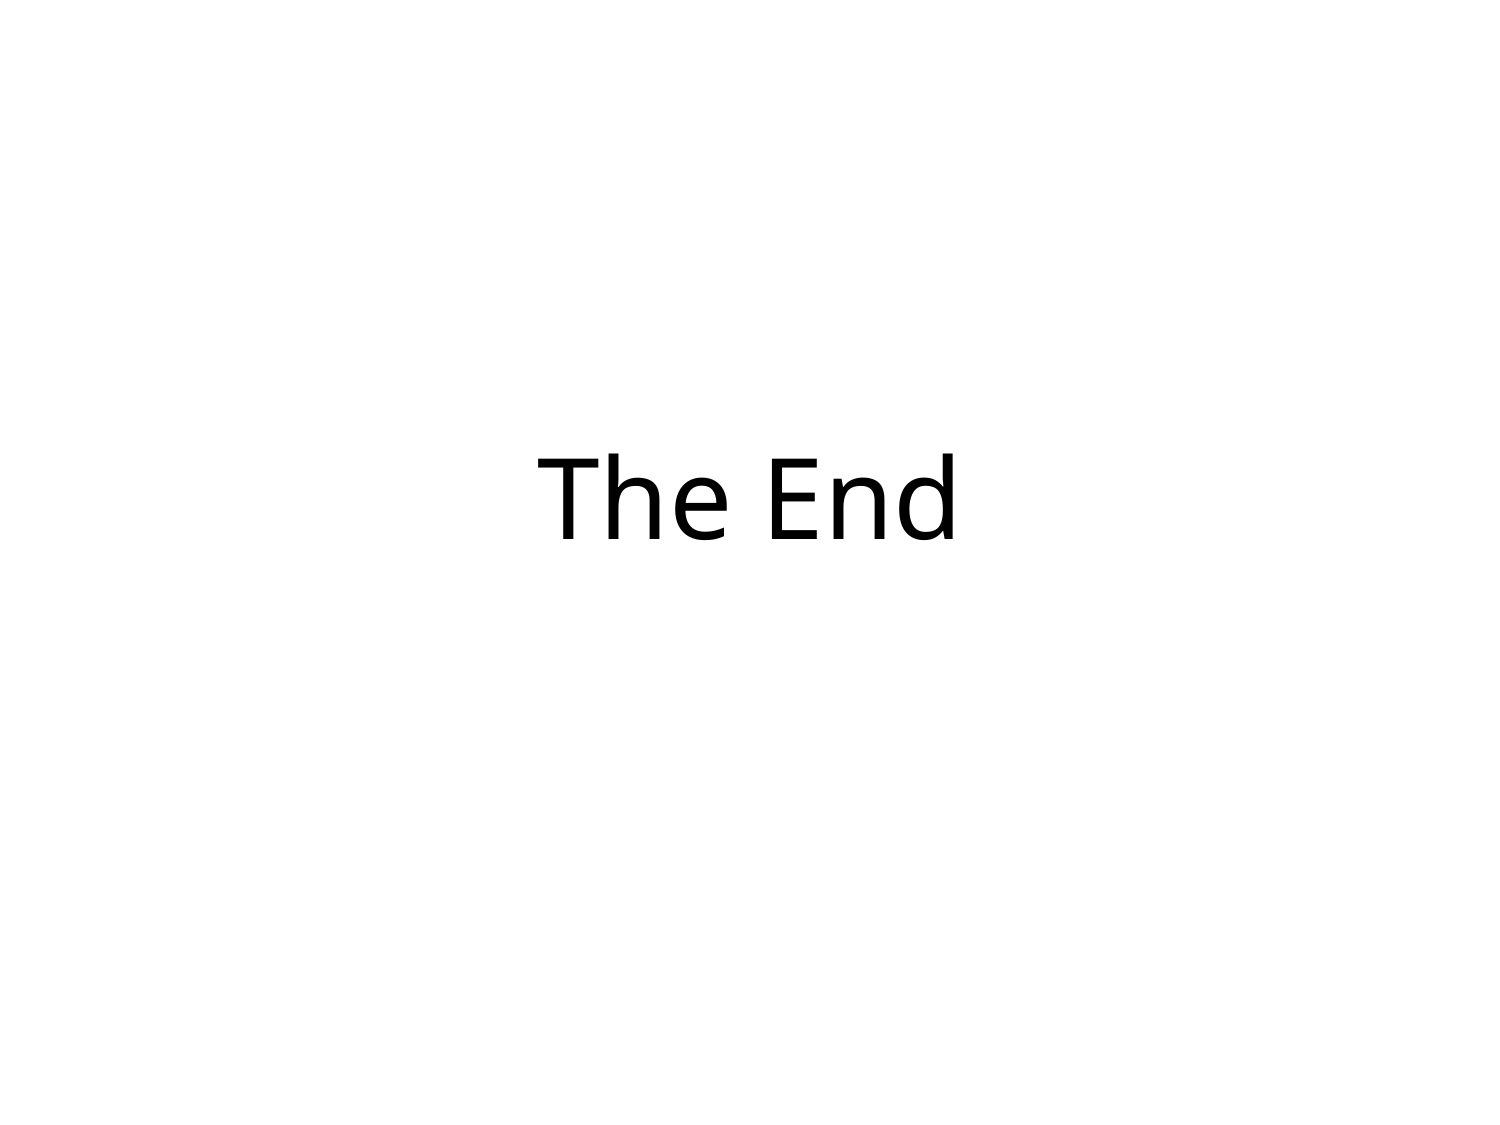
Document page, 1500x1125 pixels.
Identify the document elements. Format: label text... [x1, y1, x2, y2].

list The End [75, 262, 1425, 1005]
